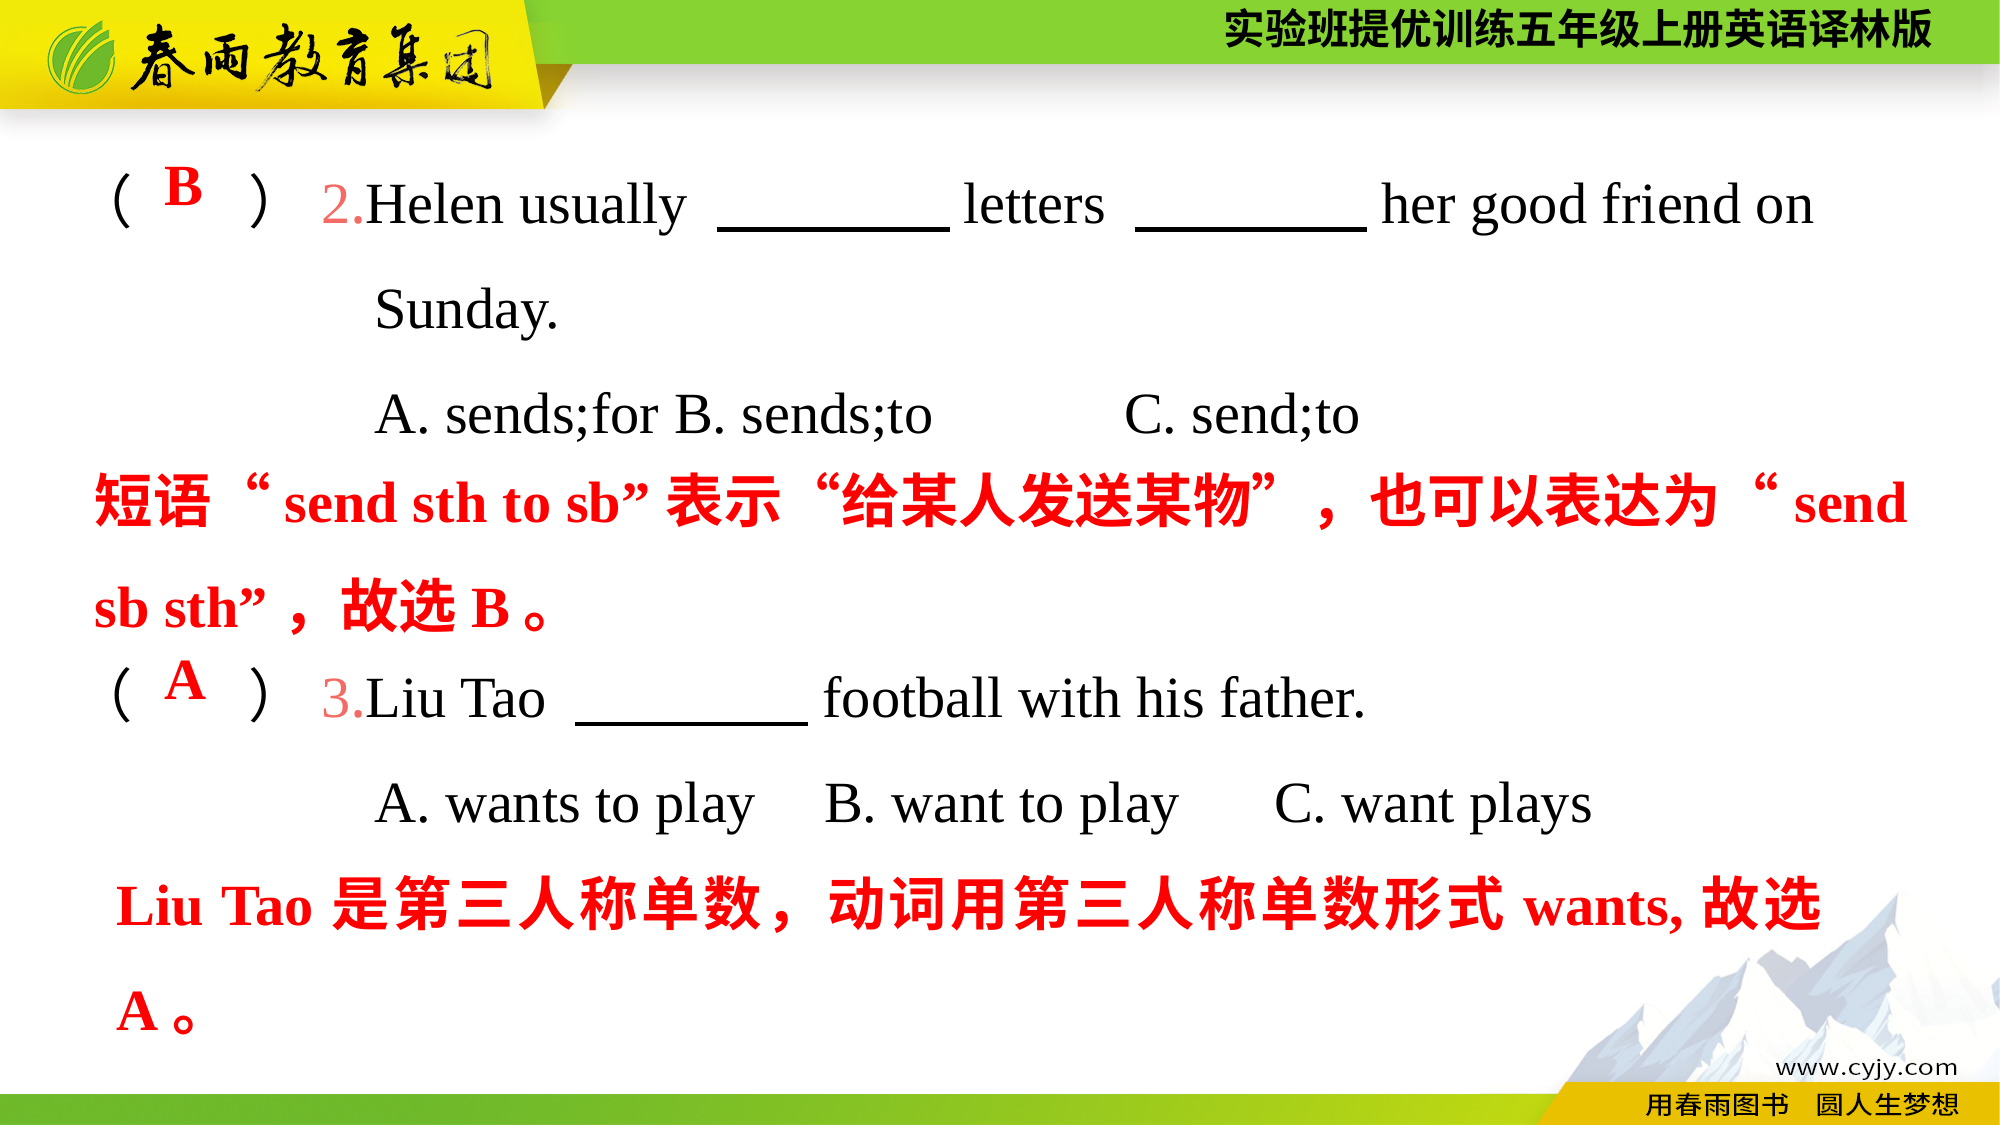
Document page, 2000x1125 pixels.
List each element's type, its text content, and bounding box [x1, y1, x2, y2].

text_box B [149, 140, 219, 225]
picture [0, 0, 2000, 1125]
text_box 短语“send sth to sb”表示“给某人发送某物”，也可以表达为“send sb sth”，故选B。 [79, 422, 1923, 647]
list （ ）2.Helen usually letters her good friend on Sunday. A. sends;for B. sends;to C. send;to （ ）3.Liu Tao football with his father. A. wants to play B. want to play C. want plays [59, 122, 1944, 850]
text_box A [149, 633, 222, 719]
text_box Liu Tao是第三人称单数，动词用第三人称单数形式wants,故选A。 [102, 824, 1851, 1050]
